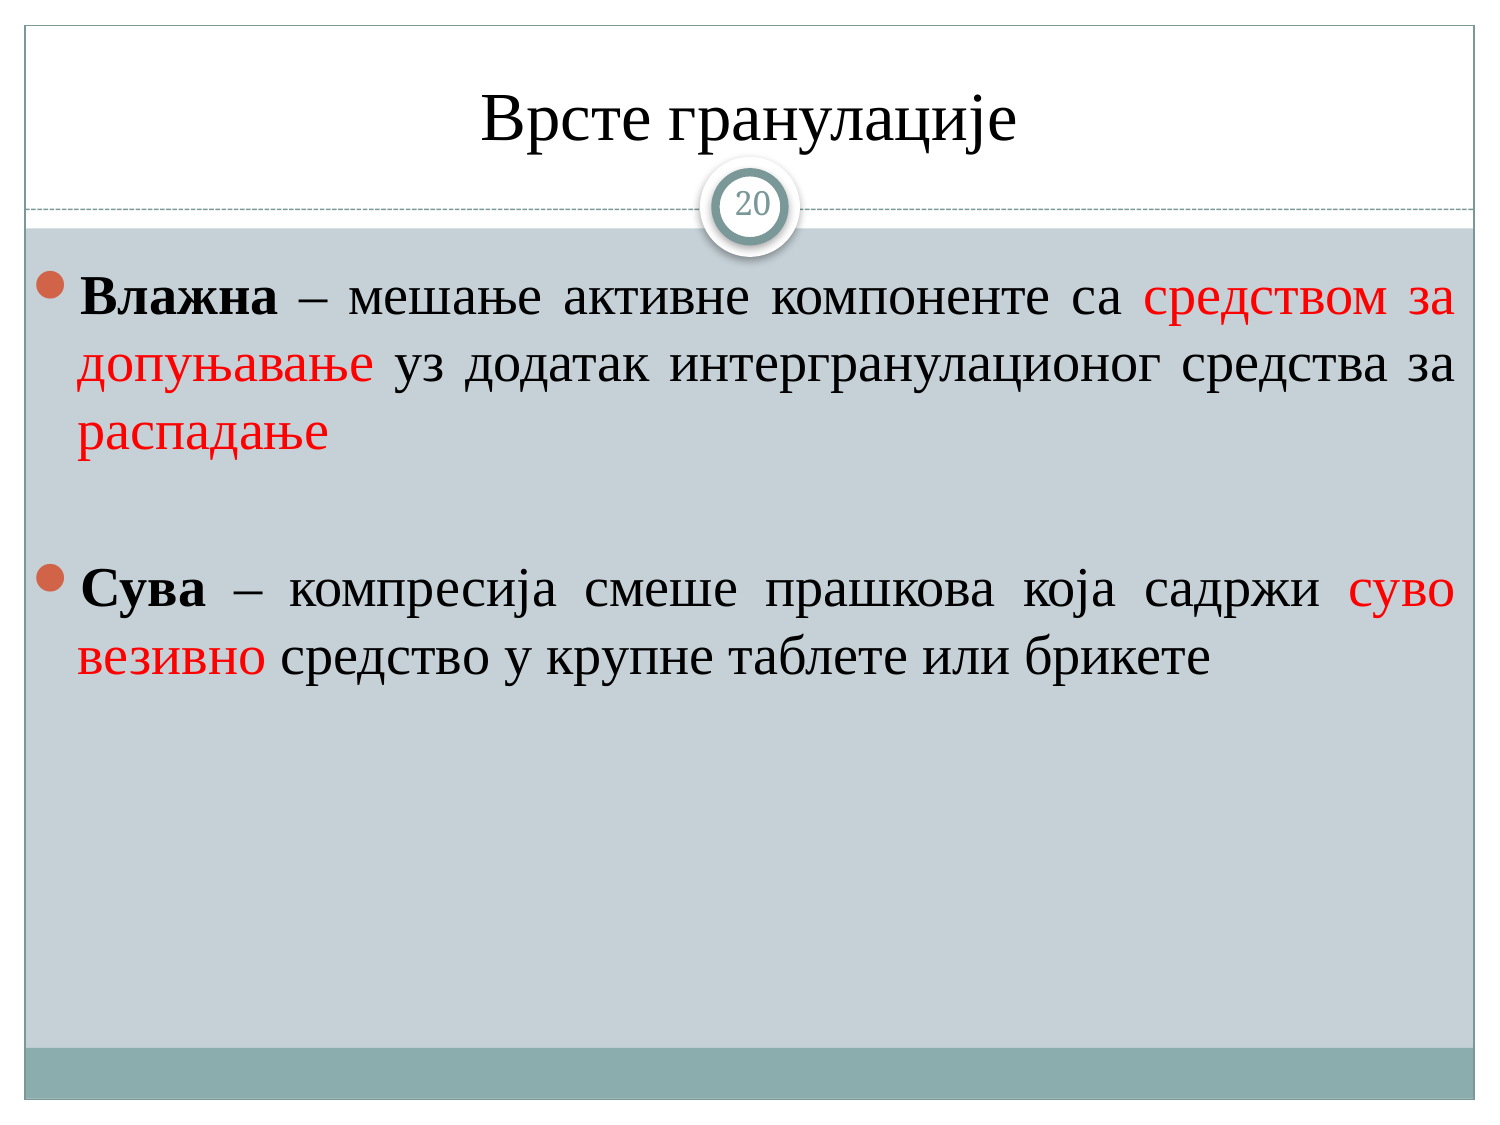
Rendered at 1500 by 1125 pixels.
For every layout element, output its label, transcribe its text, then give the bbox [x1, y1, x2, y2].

title Bрсте гранулације [49, 37, 1450, 162]
slide_number 20 [715, 168, 791, 241]
list Влажна – мешање активне компоненте са средством за допуњавање уз додатак интергранулационог средства за распадање Сува – компресија смеше прашкова која садржи суво везивно средство у крупне таблете или брикете [17, 250, 1471, 1083]
